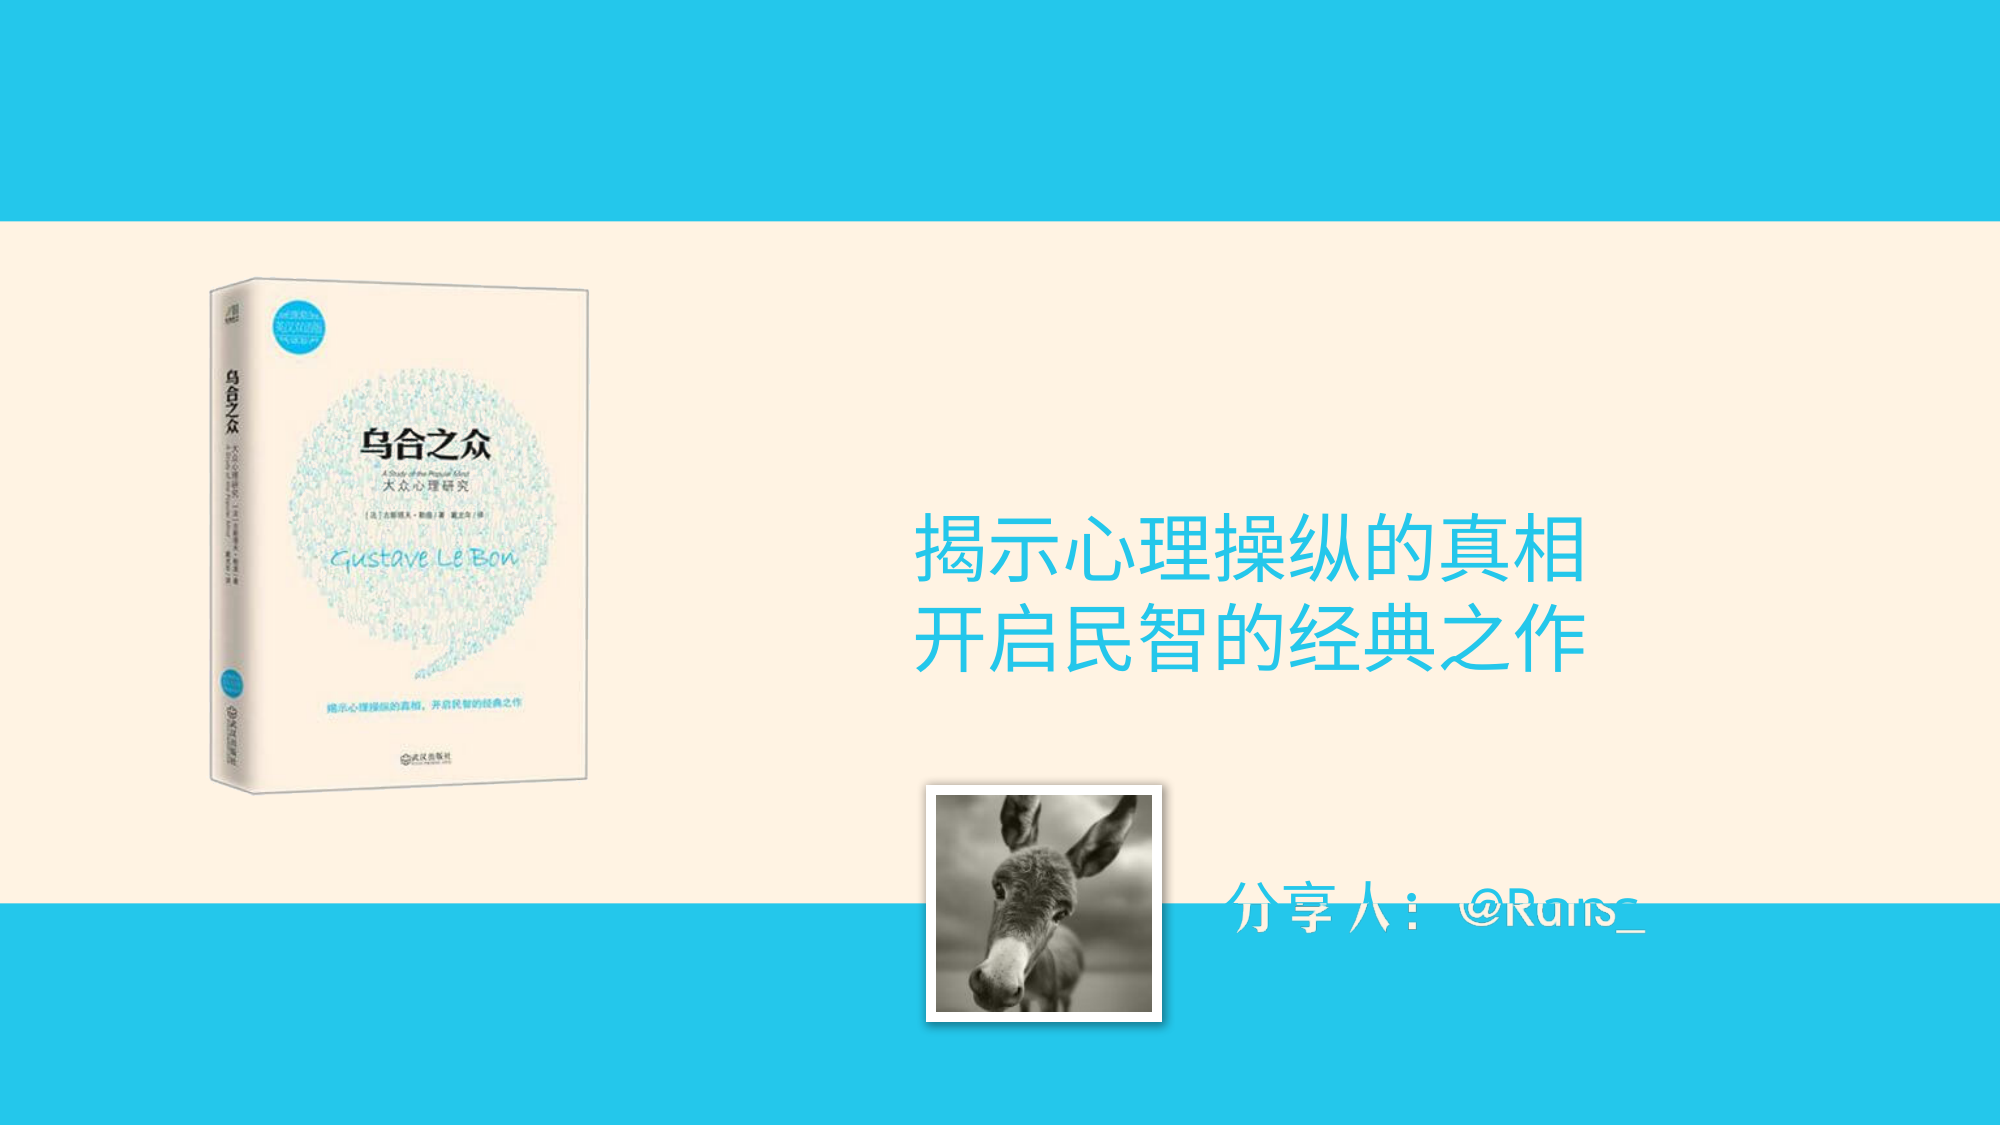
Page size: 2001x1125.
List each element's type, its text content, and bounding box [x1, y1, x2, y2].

picture [1188, 853, 1725, 978]
picture [140, 275, 661, 796]
picture [936, 795, 1153, 1012]
text_box [0, 220, 2000, 904]
text_box 揭示心理操纵的真相 开启民智的经典之作 [897, 494, 1764, 690]
